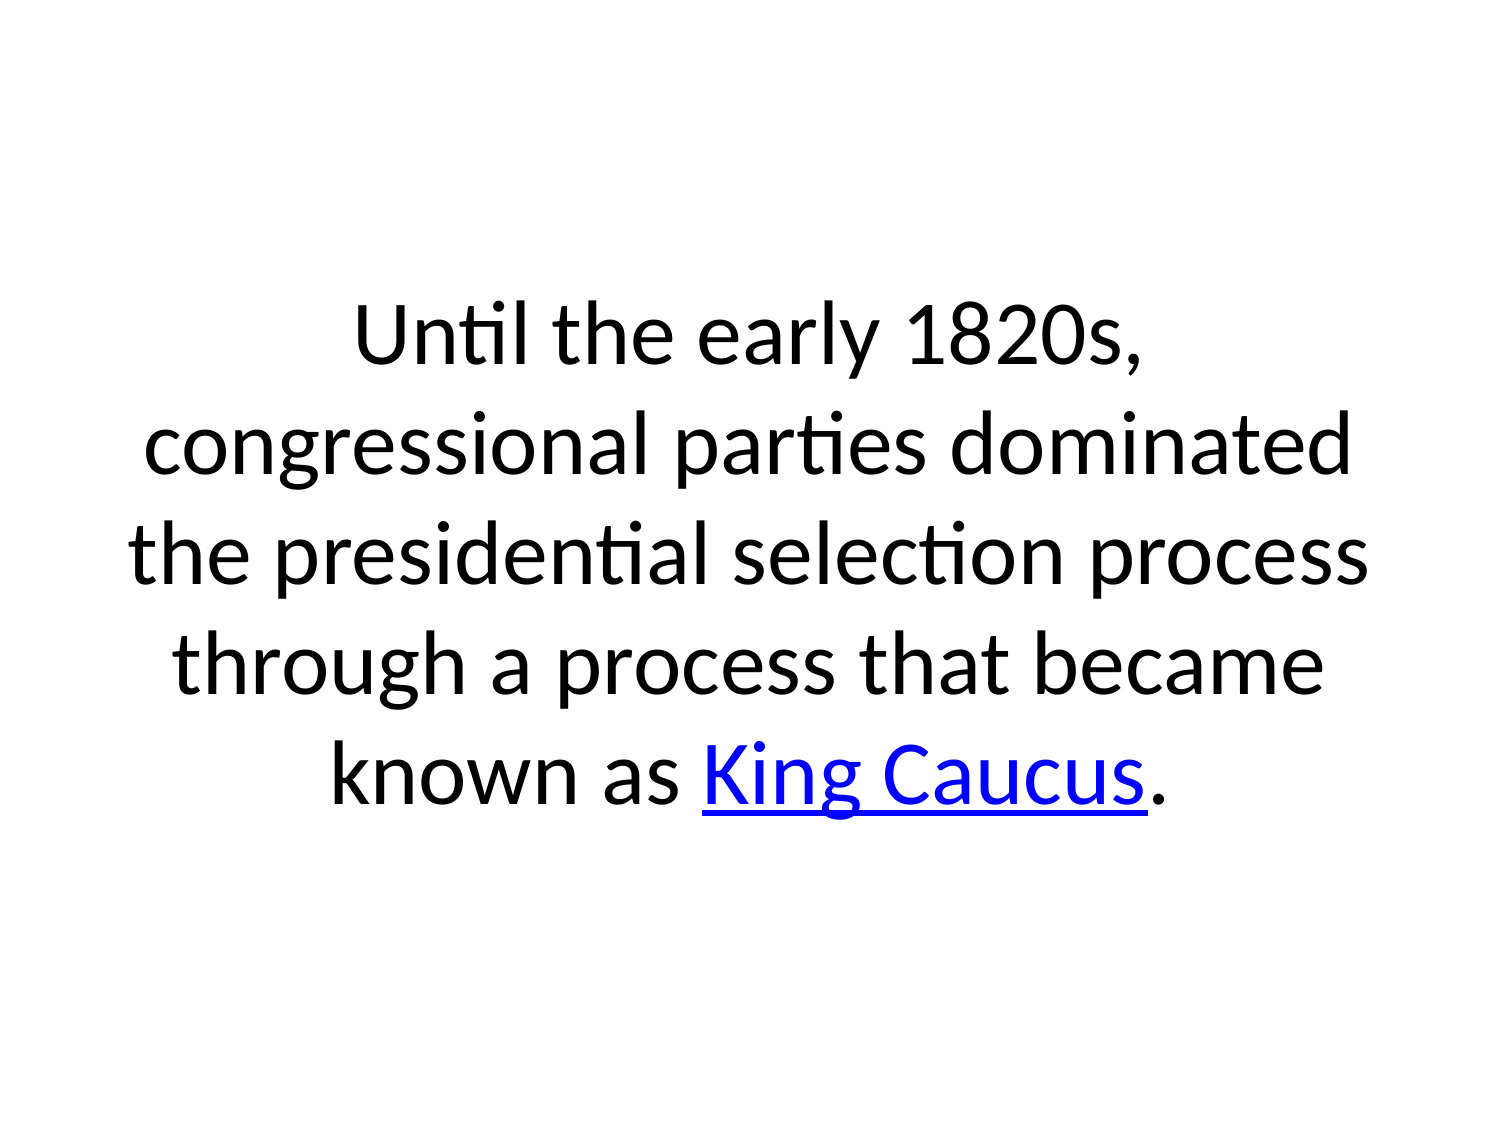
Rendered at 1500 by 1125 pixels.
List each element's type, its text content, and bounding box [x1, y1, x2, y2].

title Until the early 1820s, congressional parties dominated the presidential selection process through a process that became known as King Caucus. [74, 44, 1426, 1051]
